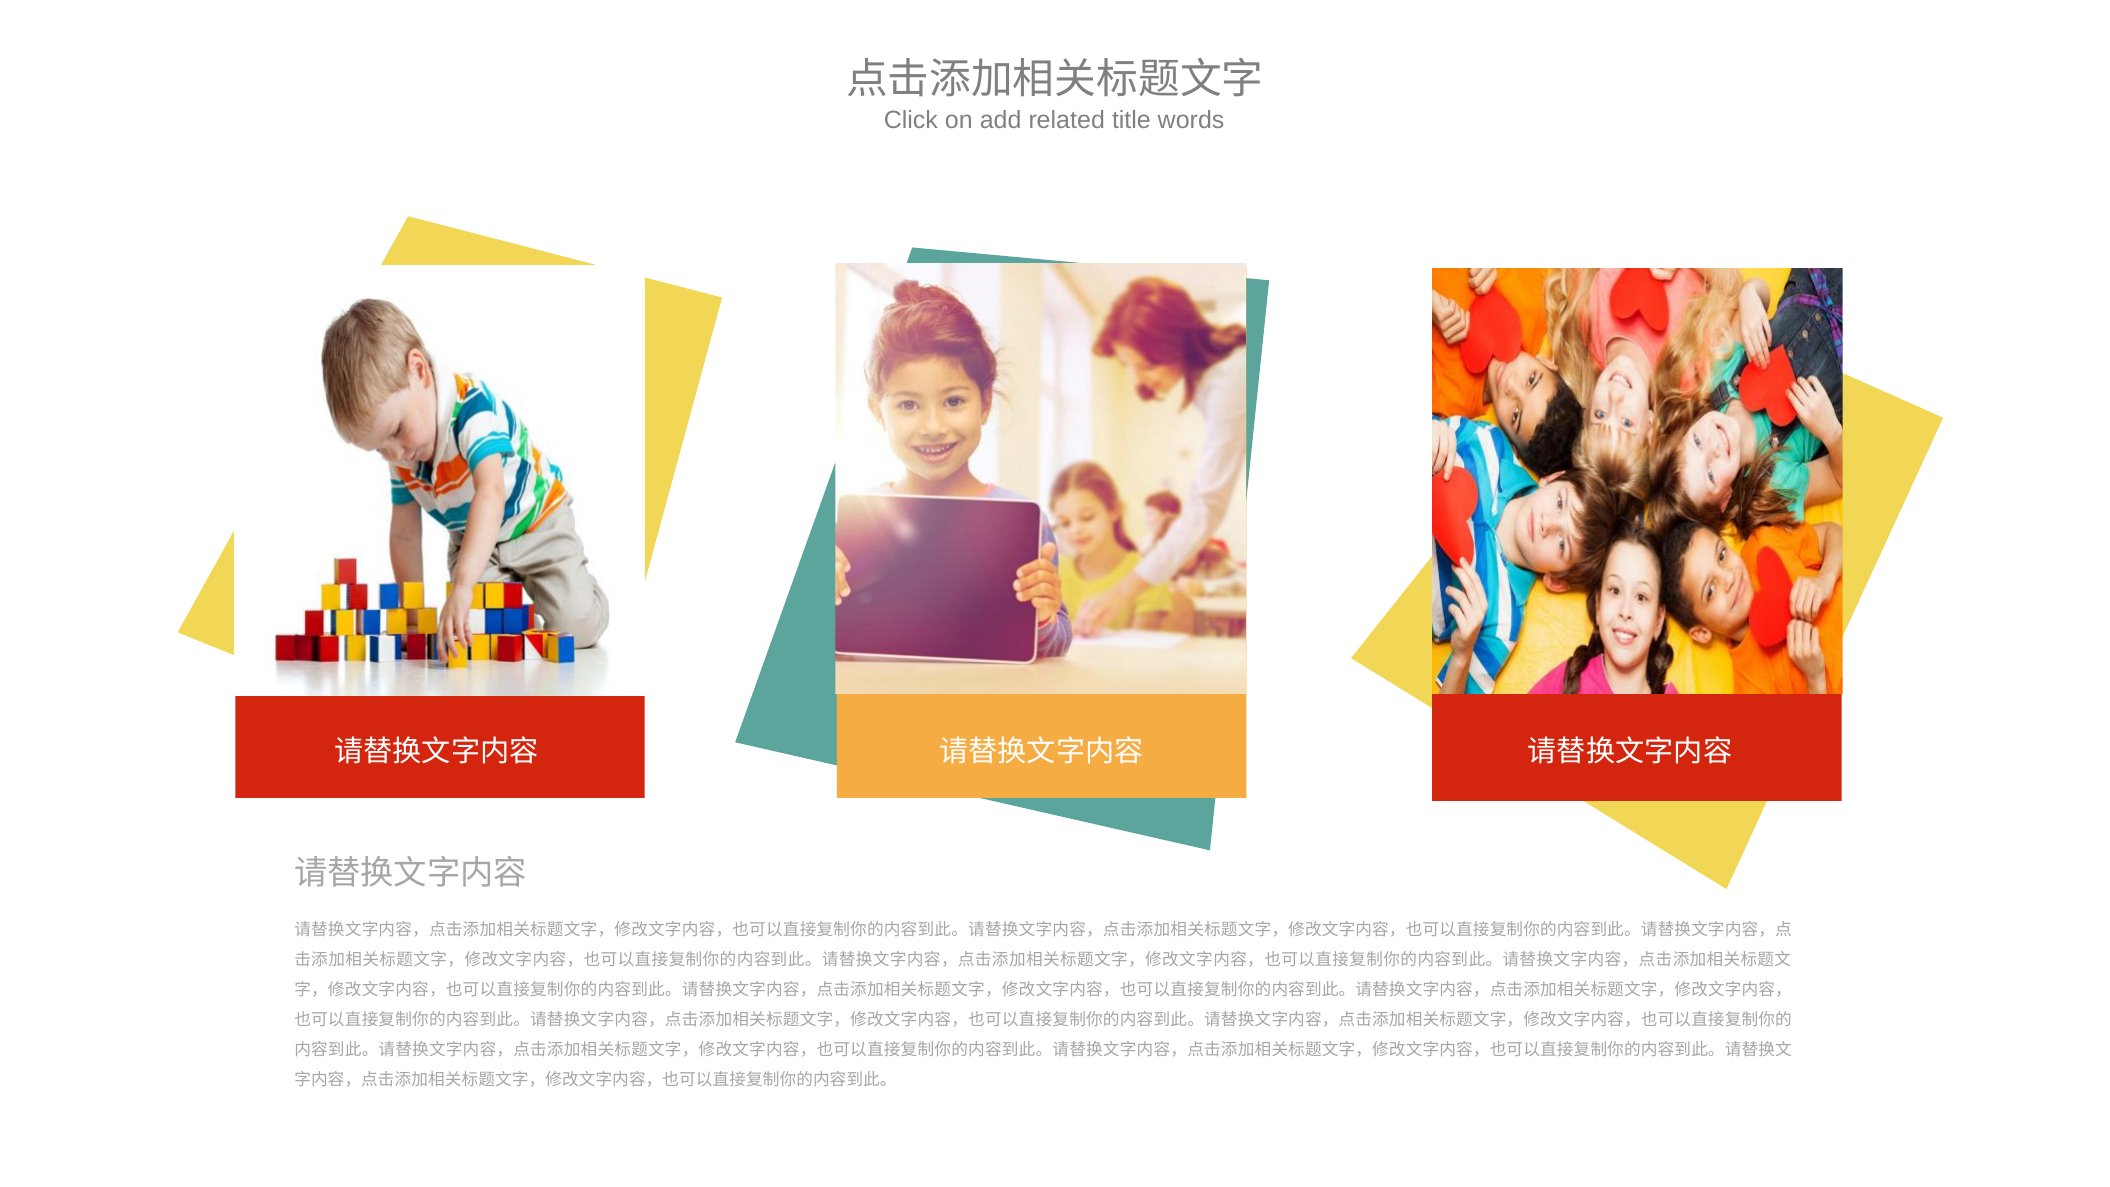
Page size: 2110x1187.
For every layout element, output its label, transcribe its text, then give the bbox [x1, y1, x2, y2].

text_box 请替换文字内容 [924, 707, 1159, 775]
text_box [279, 823, 1809, 1099]
text_box 请替换文字内容 [1512, 707, 1748, 775]
text_box [381, 216, 597, 265]
text_box [1432, 694, 1842, 801]
text_box 点击添加相关标题文字 [803, 44, 1307, 107]
text_box [646, 277, 723, 578]
text_box [1247, 278, 1270, 494]
text_box [836, 694, 1247, 798]
text_box [980, 798, 1216, 823]
text_box Click on add related title words [864, 95, 1246, 158]
text_box [1351, 557, 1432, 708]
text_box [177, 532, 233, 655]
text_box [235, 697, 645, 798]
text_box [735, 466, 836, 766]
text_box [907, 247, 1071, 262]
text_box [233, 265, 646, 697]
text_box 请替换文字内容 [319, 707, 554, 775]
text_box [1844, 373, 1944, 634]
text_box [1583, 801, 1767, 823]
text_box [1431, 268, 1844, 694]
text_box [834, 262, 1247, 694]
